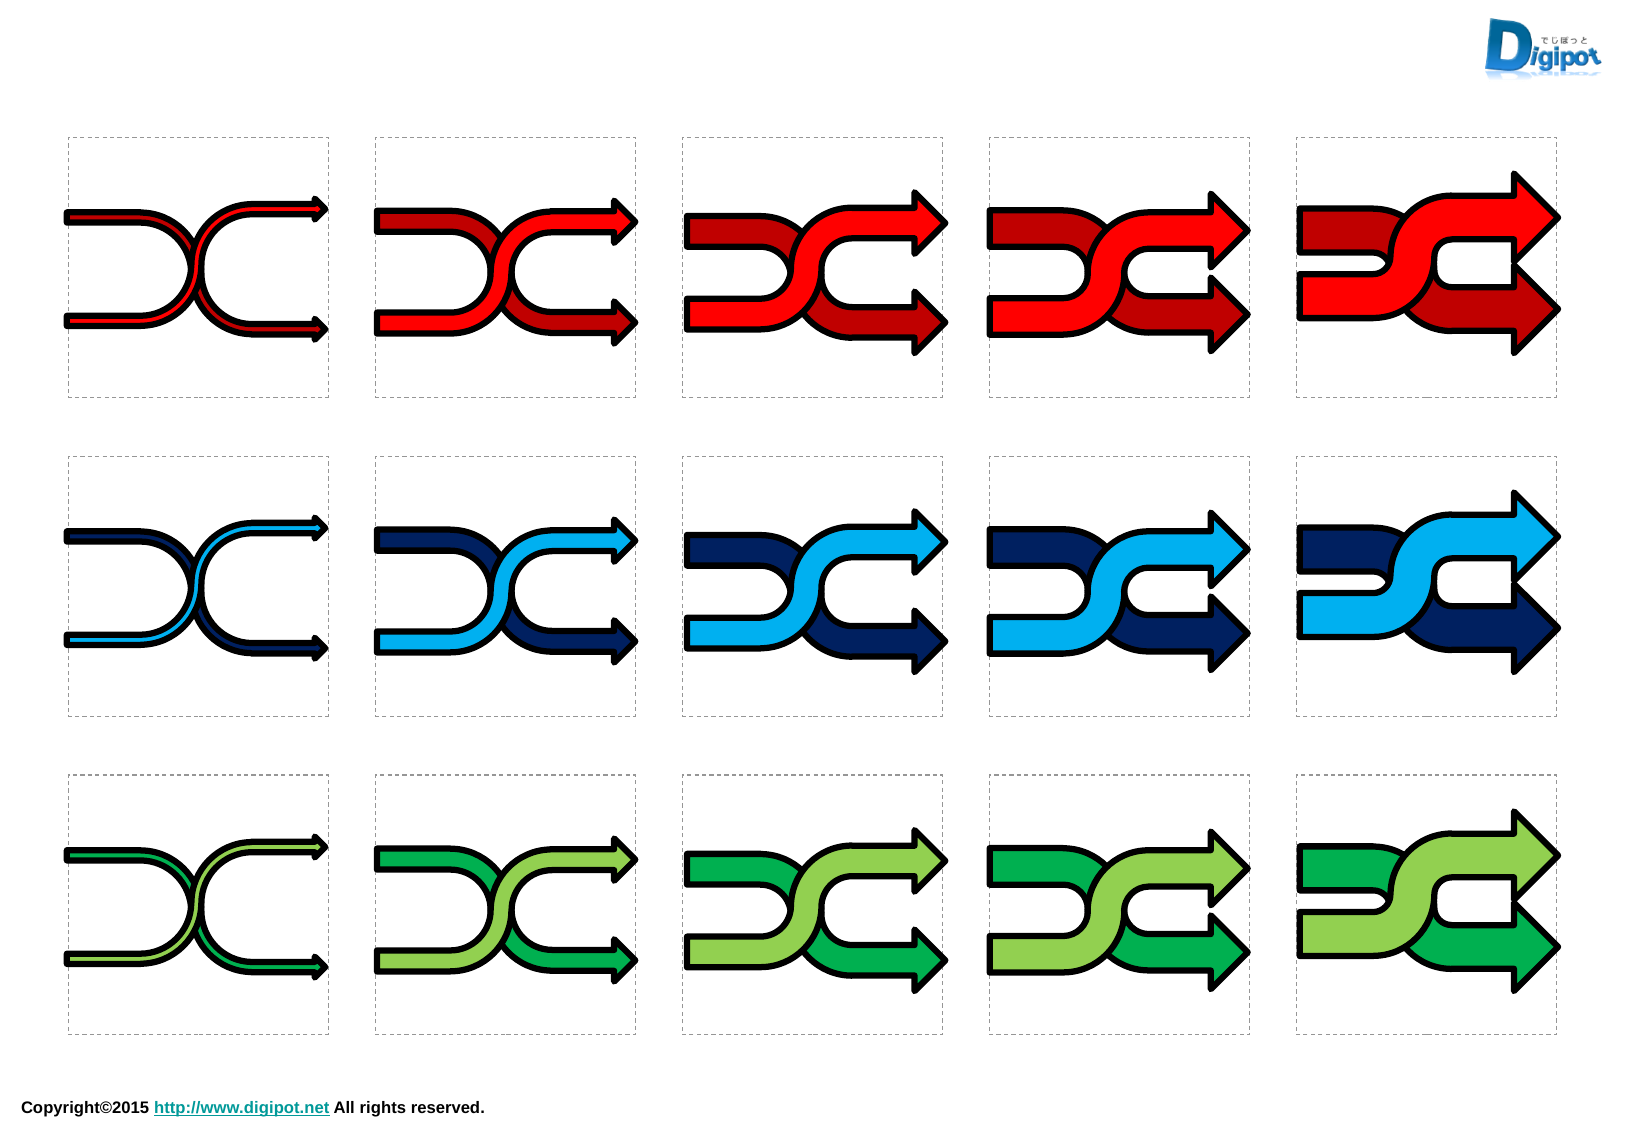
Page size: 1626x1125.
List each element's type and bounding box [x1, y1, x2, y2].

text_box [686, 192, 946, 354]
text_box [66, 517, 326, 659]
text_box [686, 511, 946, 673]
text_box [66, 836, 326, 978]
text_box [686, 829, 946, 992]
text_box [989, 512, 1248, 671]
text_box [376, 838, 636, 982]
text_box [376, 200, 636, 344]
text_box [1299, 811, 1559, 992]
text_box [1299, 173, 1559, 354]
text_box [376, 519, 636, 663]
text_box [989, 193, 1248, 352]
text_box [66, 198, 326, 340]
text_box [1299, 492, 1559, 673]
picture [1485, 18, 1602, 82]
text_box [989, 831, 1248, 990]
